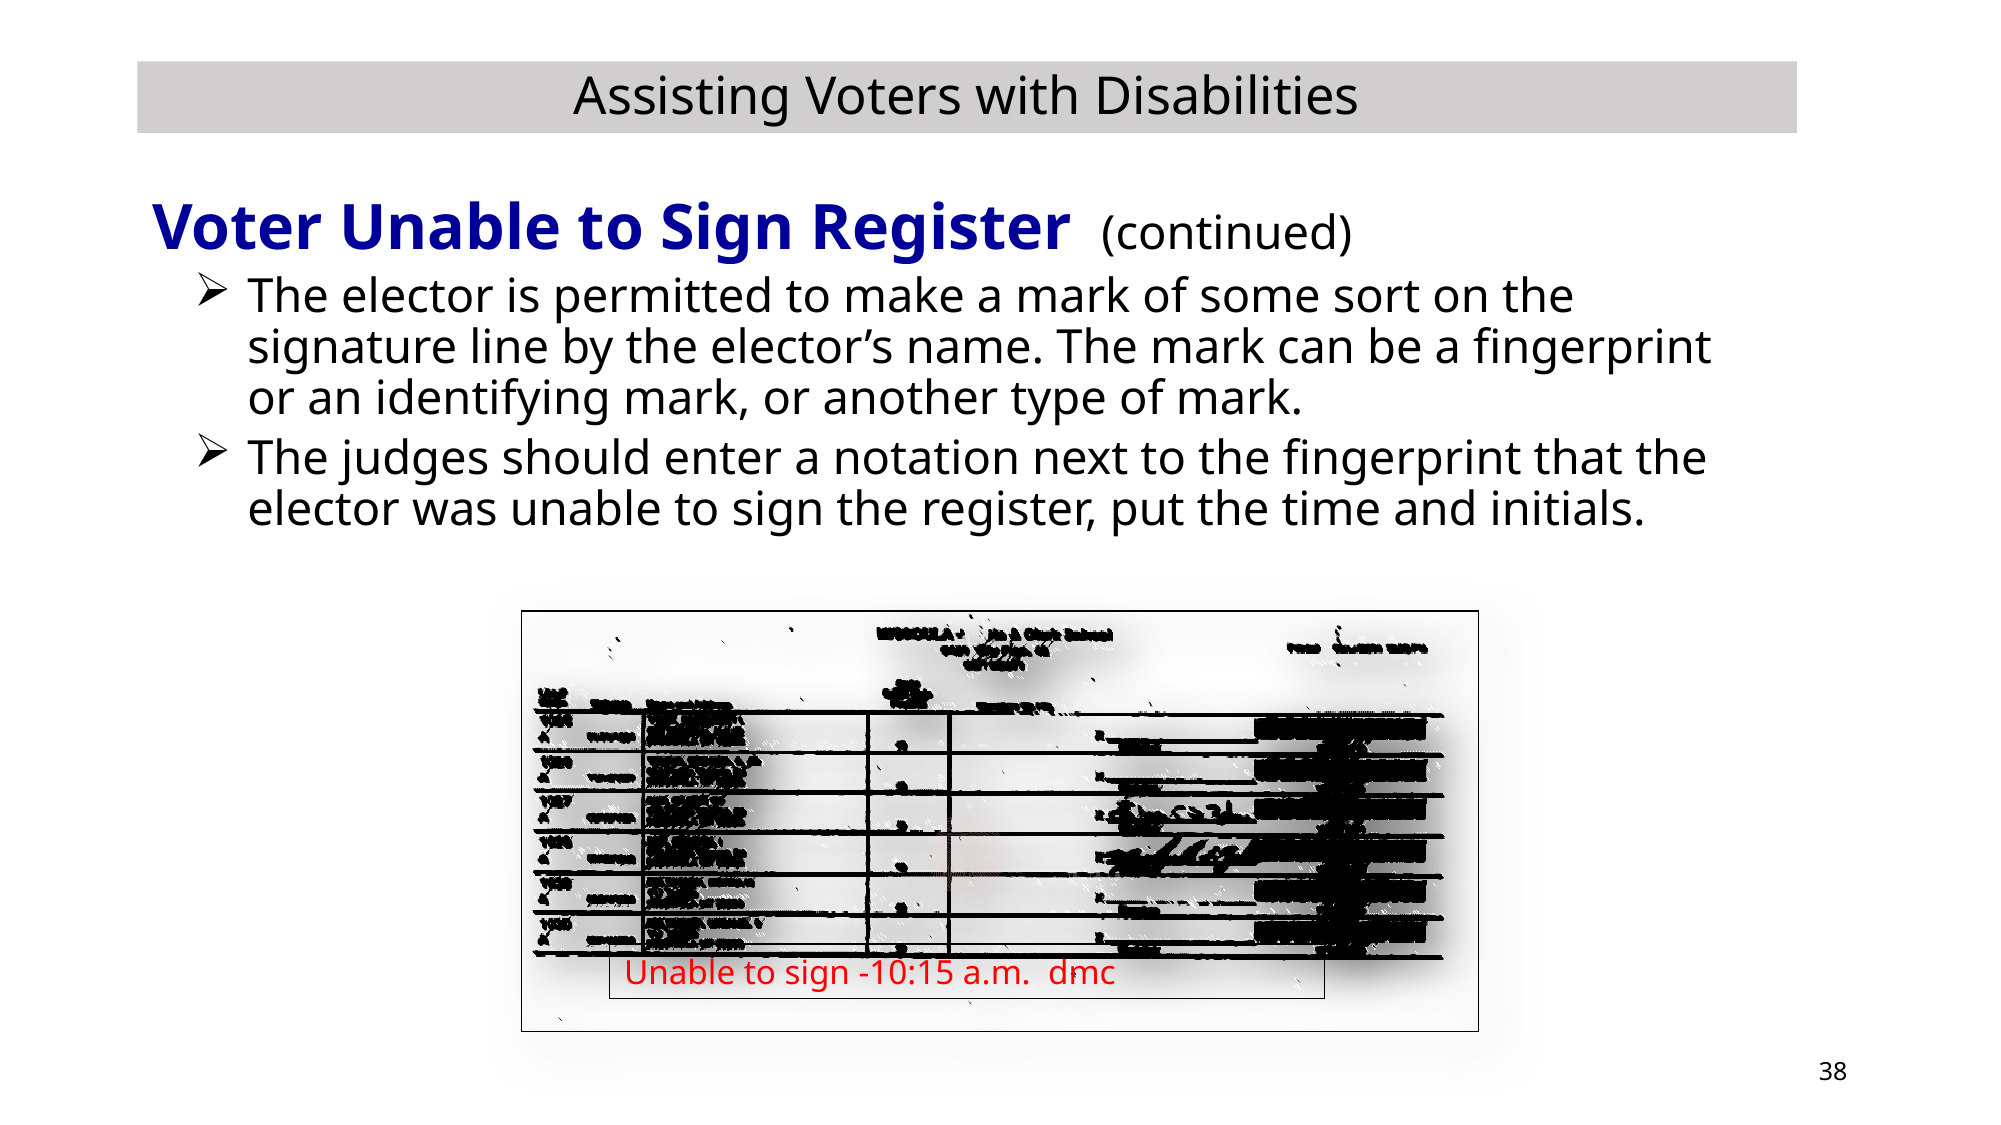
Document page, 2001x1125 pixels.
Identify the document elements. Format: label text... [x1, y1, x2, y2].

text_box Assisting Voters with Disabilities [137, 61, 1797, 133]
list Voter Unable to Sign Register (continued) The elector is permitted to make a mark of some sort on the signature line by the elector’s name. The mark can be a fingerprint or an identifying mark, or another type of mark. The judges should enter a notation next to the fingerprint that the elector was unable to sign the register, put the time and initials. [137, 187, 1737, 588]
slide_number 38 [1412, 1042, 1863, 1103]
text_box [522, 611, 1478, 1031]
